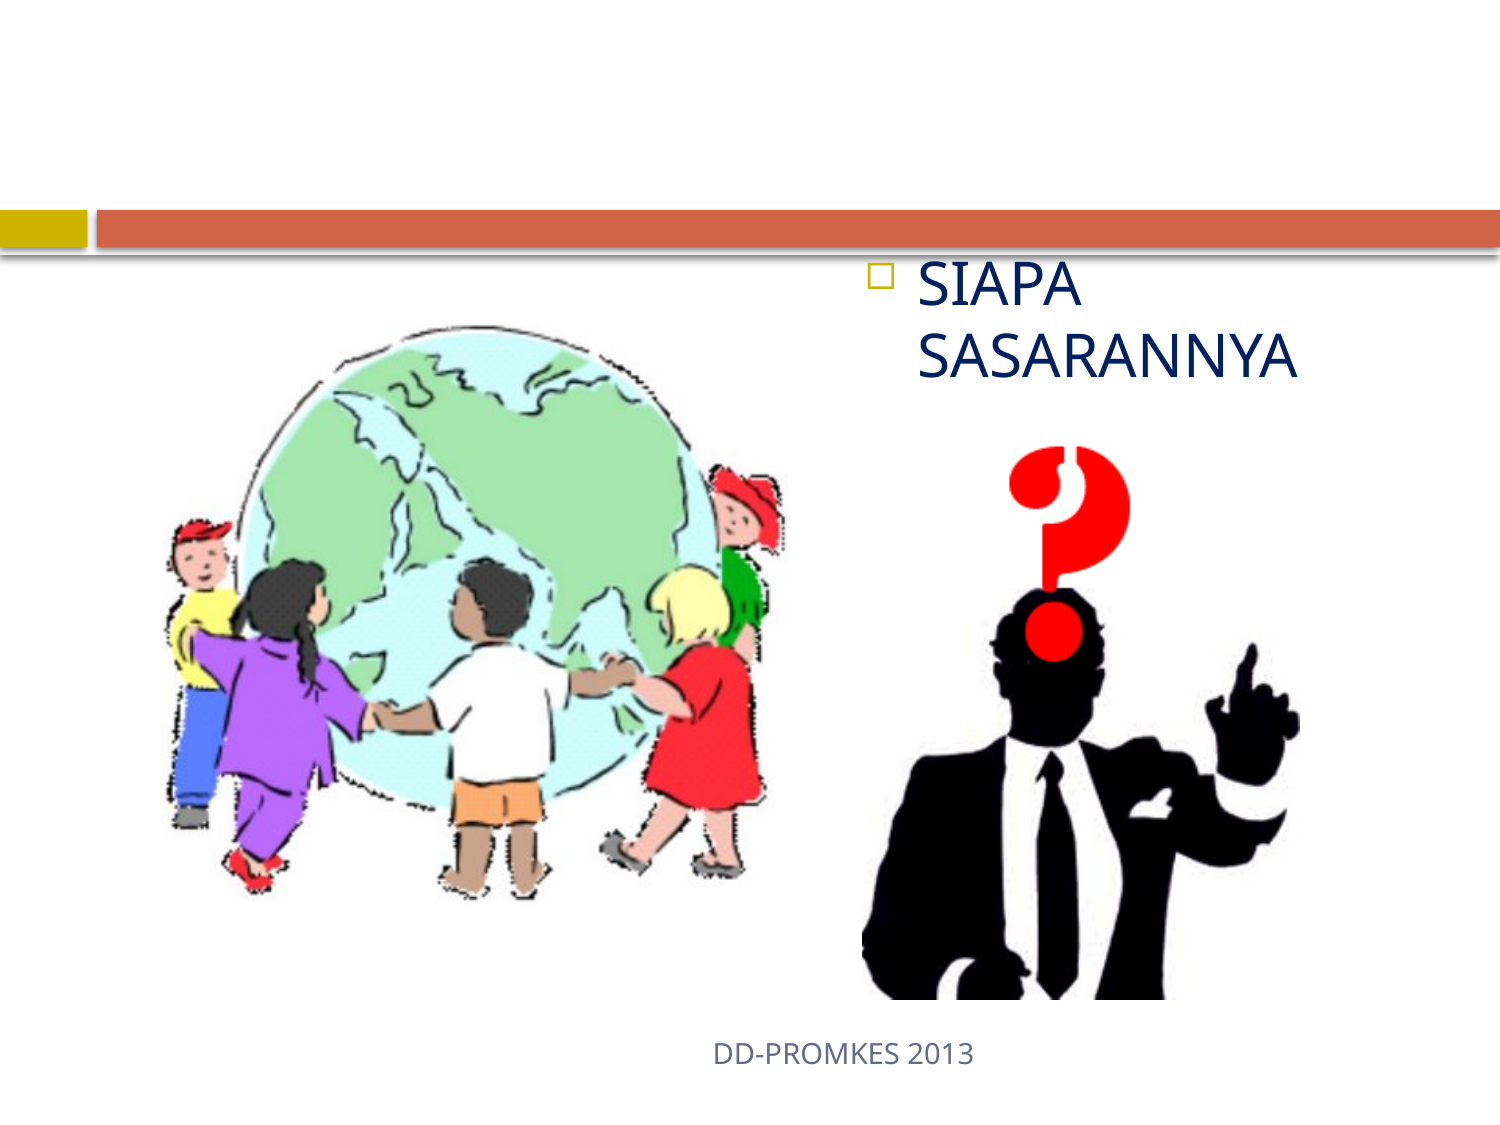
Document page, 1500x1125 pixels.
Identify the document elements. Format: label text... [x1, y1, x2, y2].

list SIAPA SASARANNYA [849, 237, 1375, 525]
picture [862, 412, 1301, 1001]
footer DD-PROMKES 2013 [99, 1024, 990, 1085]
picture [162, 324, 788, 905]
